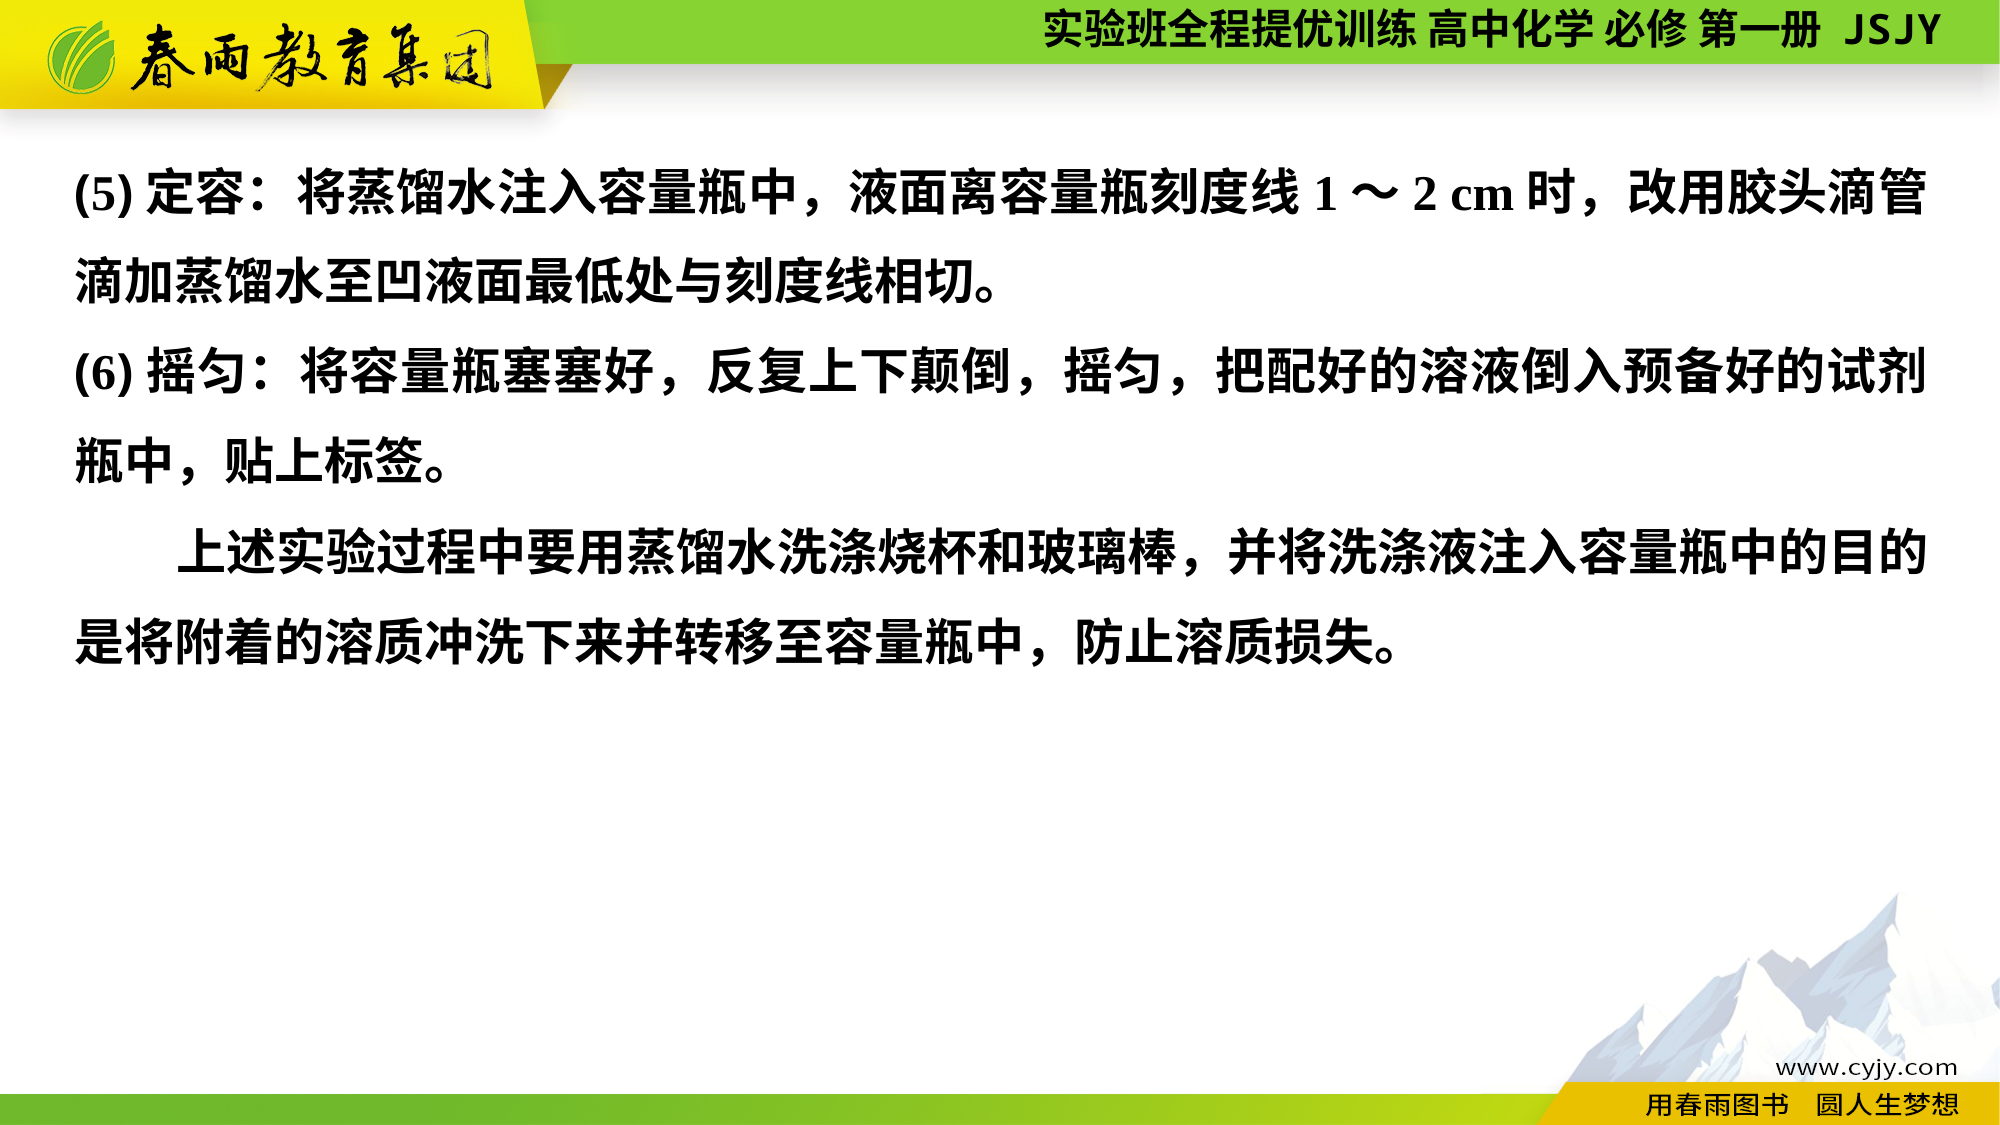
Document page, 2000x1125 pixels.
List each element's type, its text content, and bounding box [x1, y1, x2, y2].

list (5)定容：将蒸馏水注入容量瓶中，液面离容量瓶刻度线1～2 cm时，改用胶头滴管滴加蒸馏水至凹液面最低处与刻度线相切。 (6)摇匀：将容量瓶塞塞好，反复上下颠倒，摇匀，把配好的溶液倒入预备好的试剂瓶中，贴上标签。 上述实验过程中要用蒸馏水洗涤烧杯和玻璃棒，并将洗涤液注入容量瓶中的目的是将附着的溶质冲洗下来并转移至容量瓶中，防止溶质损失。 [59, 122, 1944, 683]
picture [0, 0, 2000, 1125]
